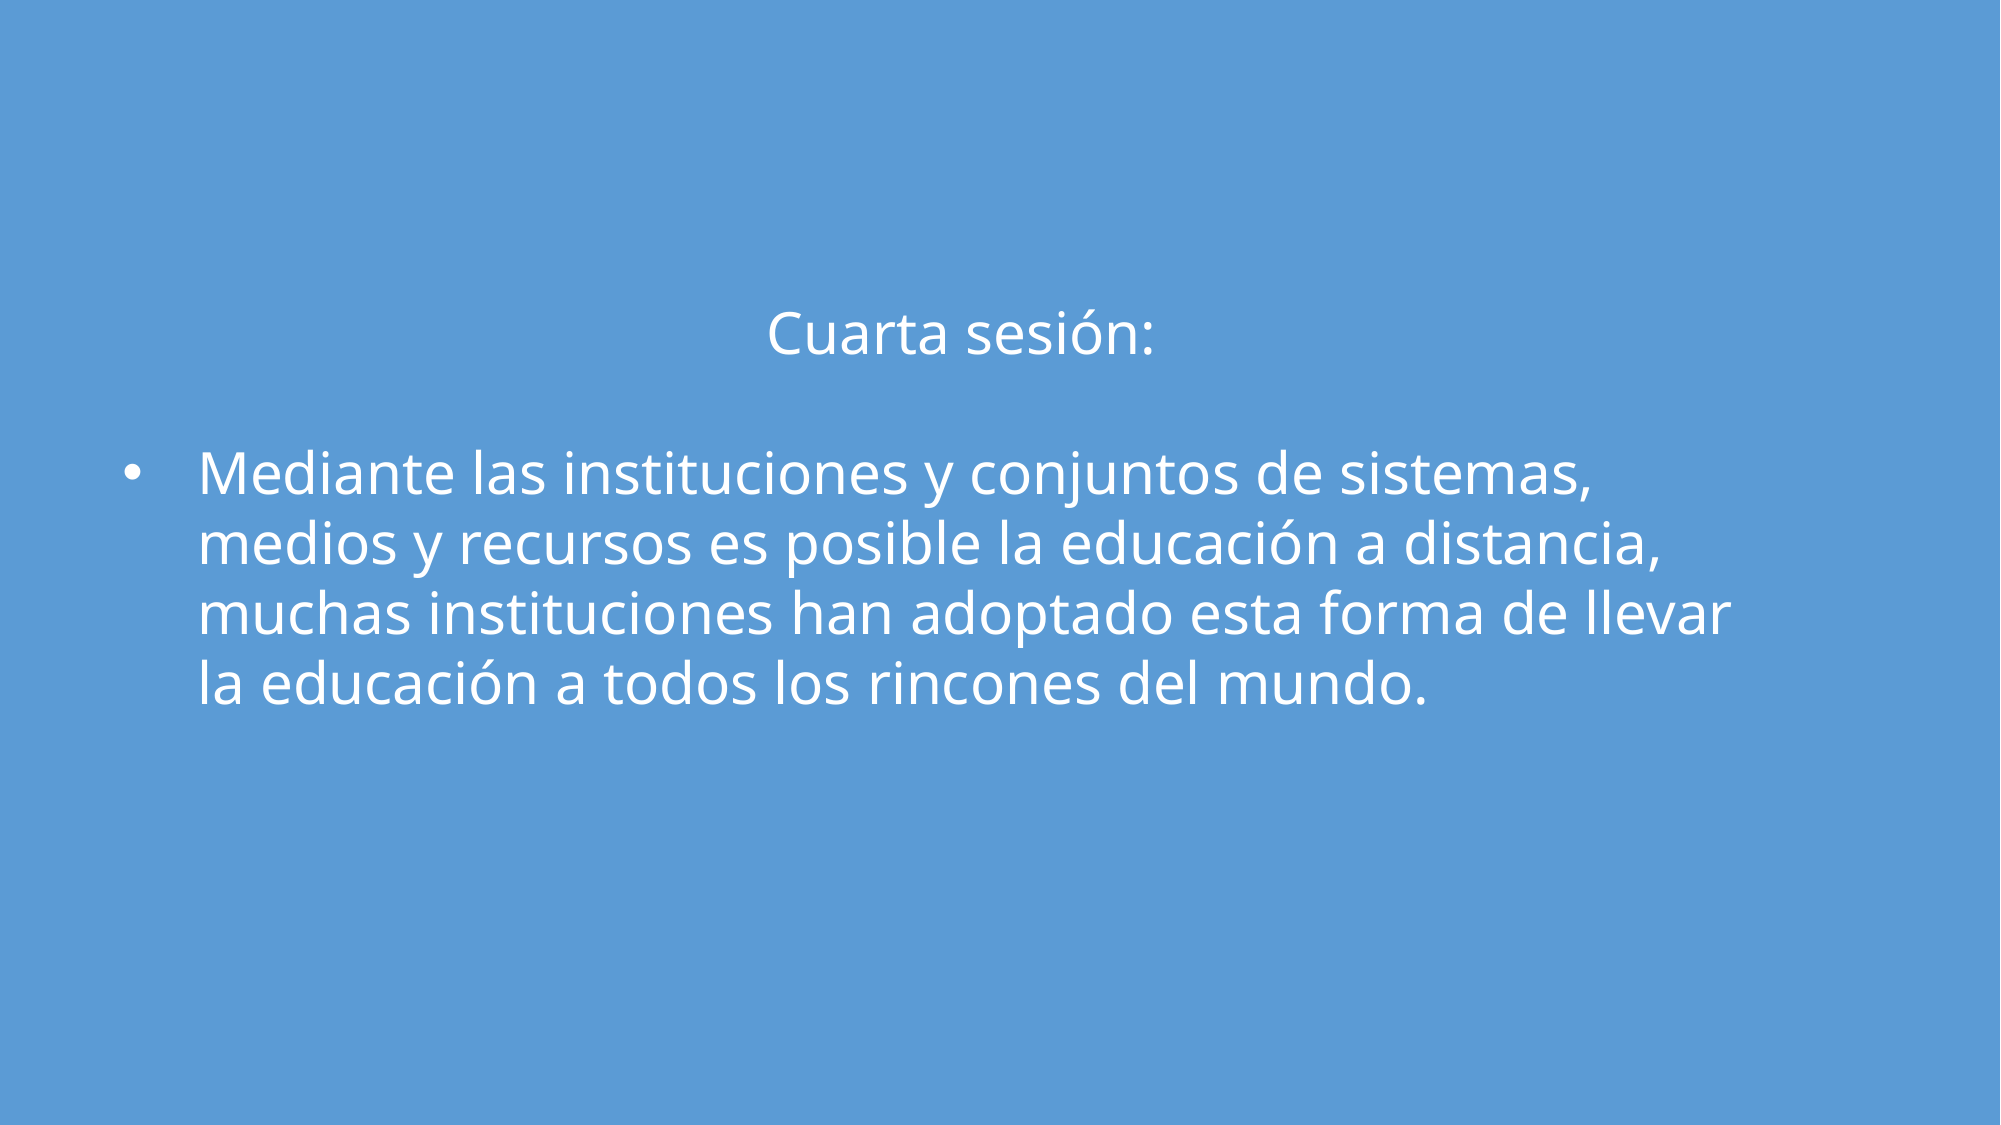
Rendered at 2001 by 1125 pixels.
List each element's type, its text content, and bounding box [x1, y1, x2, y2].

text_box Cuarta sesión: Mediante las instituciones y conjuntos de sistemas, medios y recursos es posible la educación a distancia, muchas instituciones han adoptado esta forma de llevar la educación a todos los rincones del mundo. [107, 288, 1815, 724]
